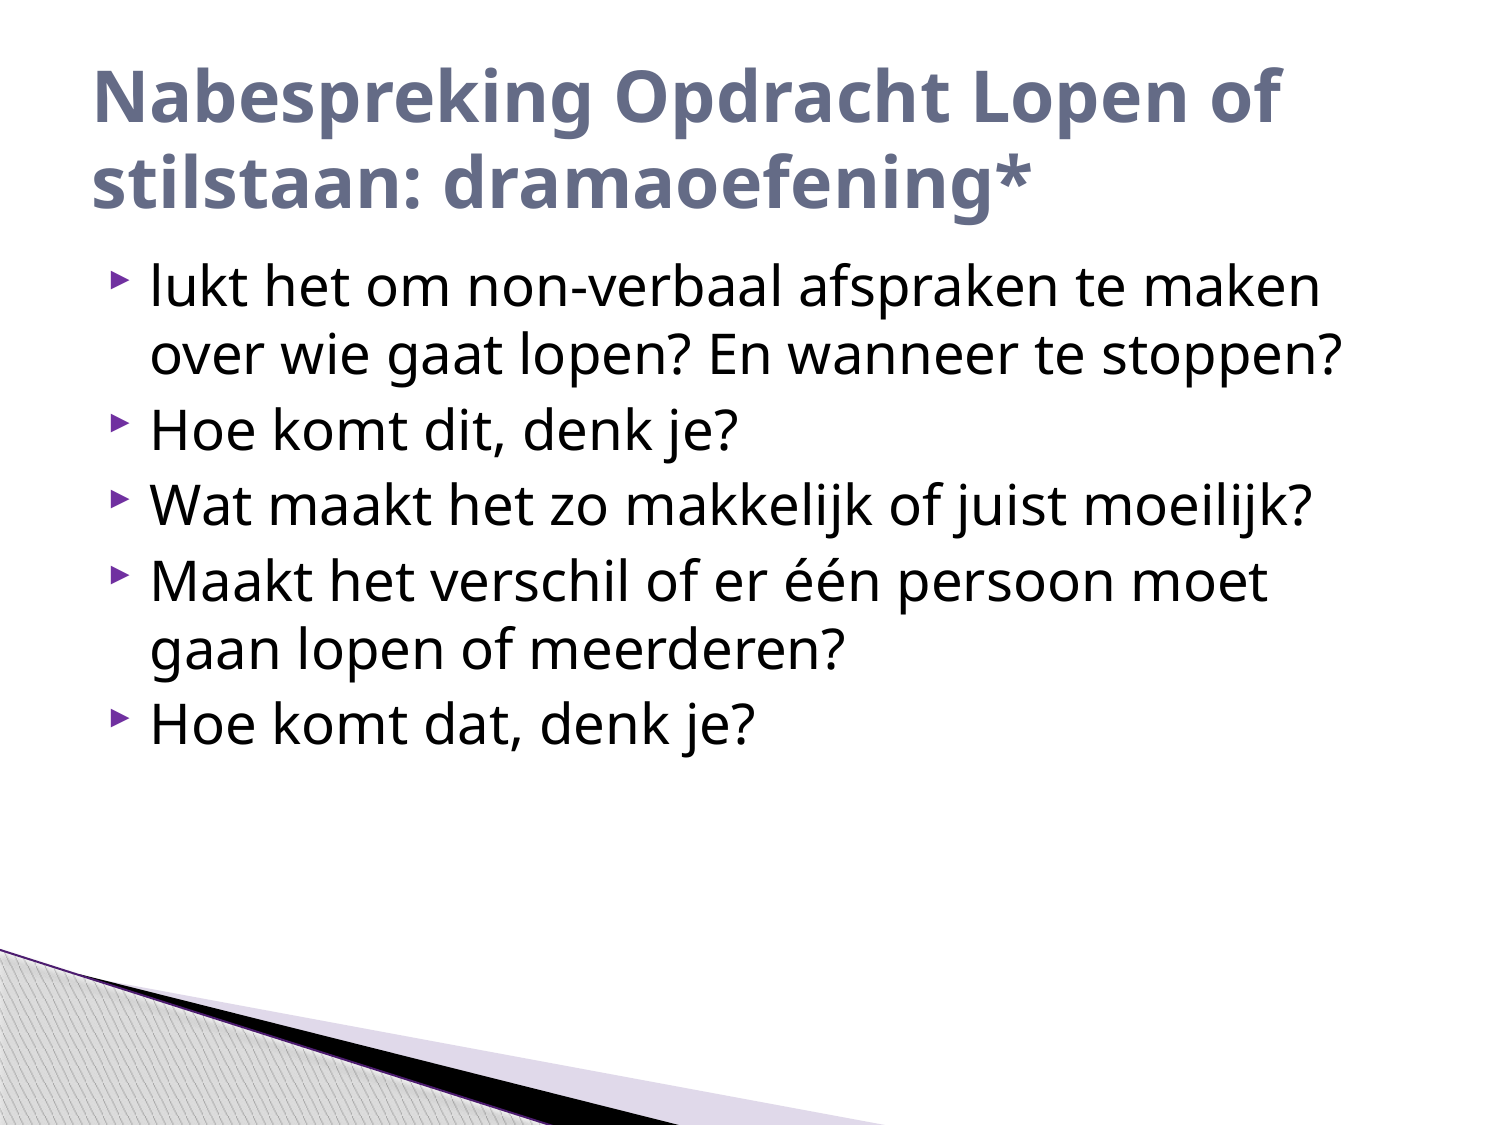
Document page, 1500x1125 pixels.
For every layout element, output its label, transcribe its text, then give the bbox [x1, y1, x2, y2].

title Nabespreking Opdracht Lopen of stilstaan: dramaoefening* [76, 42, 1427, 231]
list lukt het om non-verbaal afspraken te maken over wie gaat lopen? En wanneer te stoppen? Hoe komt dit, denk je? Wat maakt het zo makkelijk of juist moeilijk? Maakt het verschil of er één persoon moet gaan lopen of meerderen? Hoe komt dat, denk je? [75, 243, 1425, 986]
